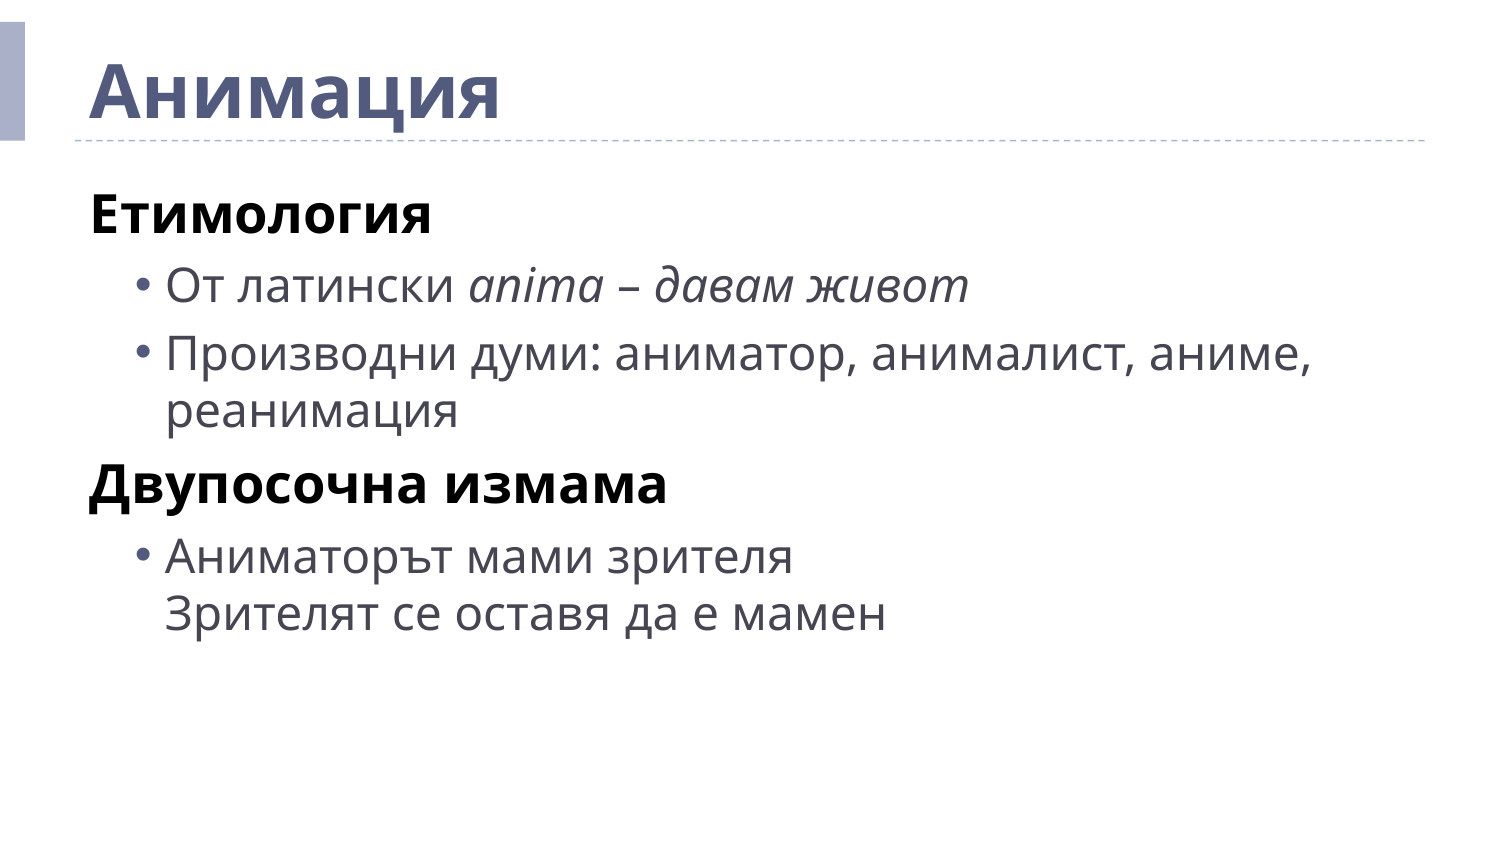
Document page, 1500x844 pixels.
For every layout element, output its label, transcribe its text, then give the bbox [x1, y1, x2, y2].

title Анимация [75, 18, 1475, 141]
list Етимология От латински anima – давам живот Производни думи: аниматор, анималист, аниме, реанимация Двупосочна измама Аниматорът мами зрителя Зрителят се оставя да е мамен [75, 171, 1475, 835]
